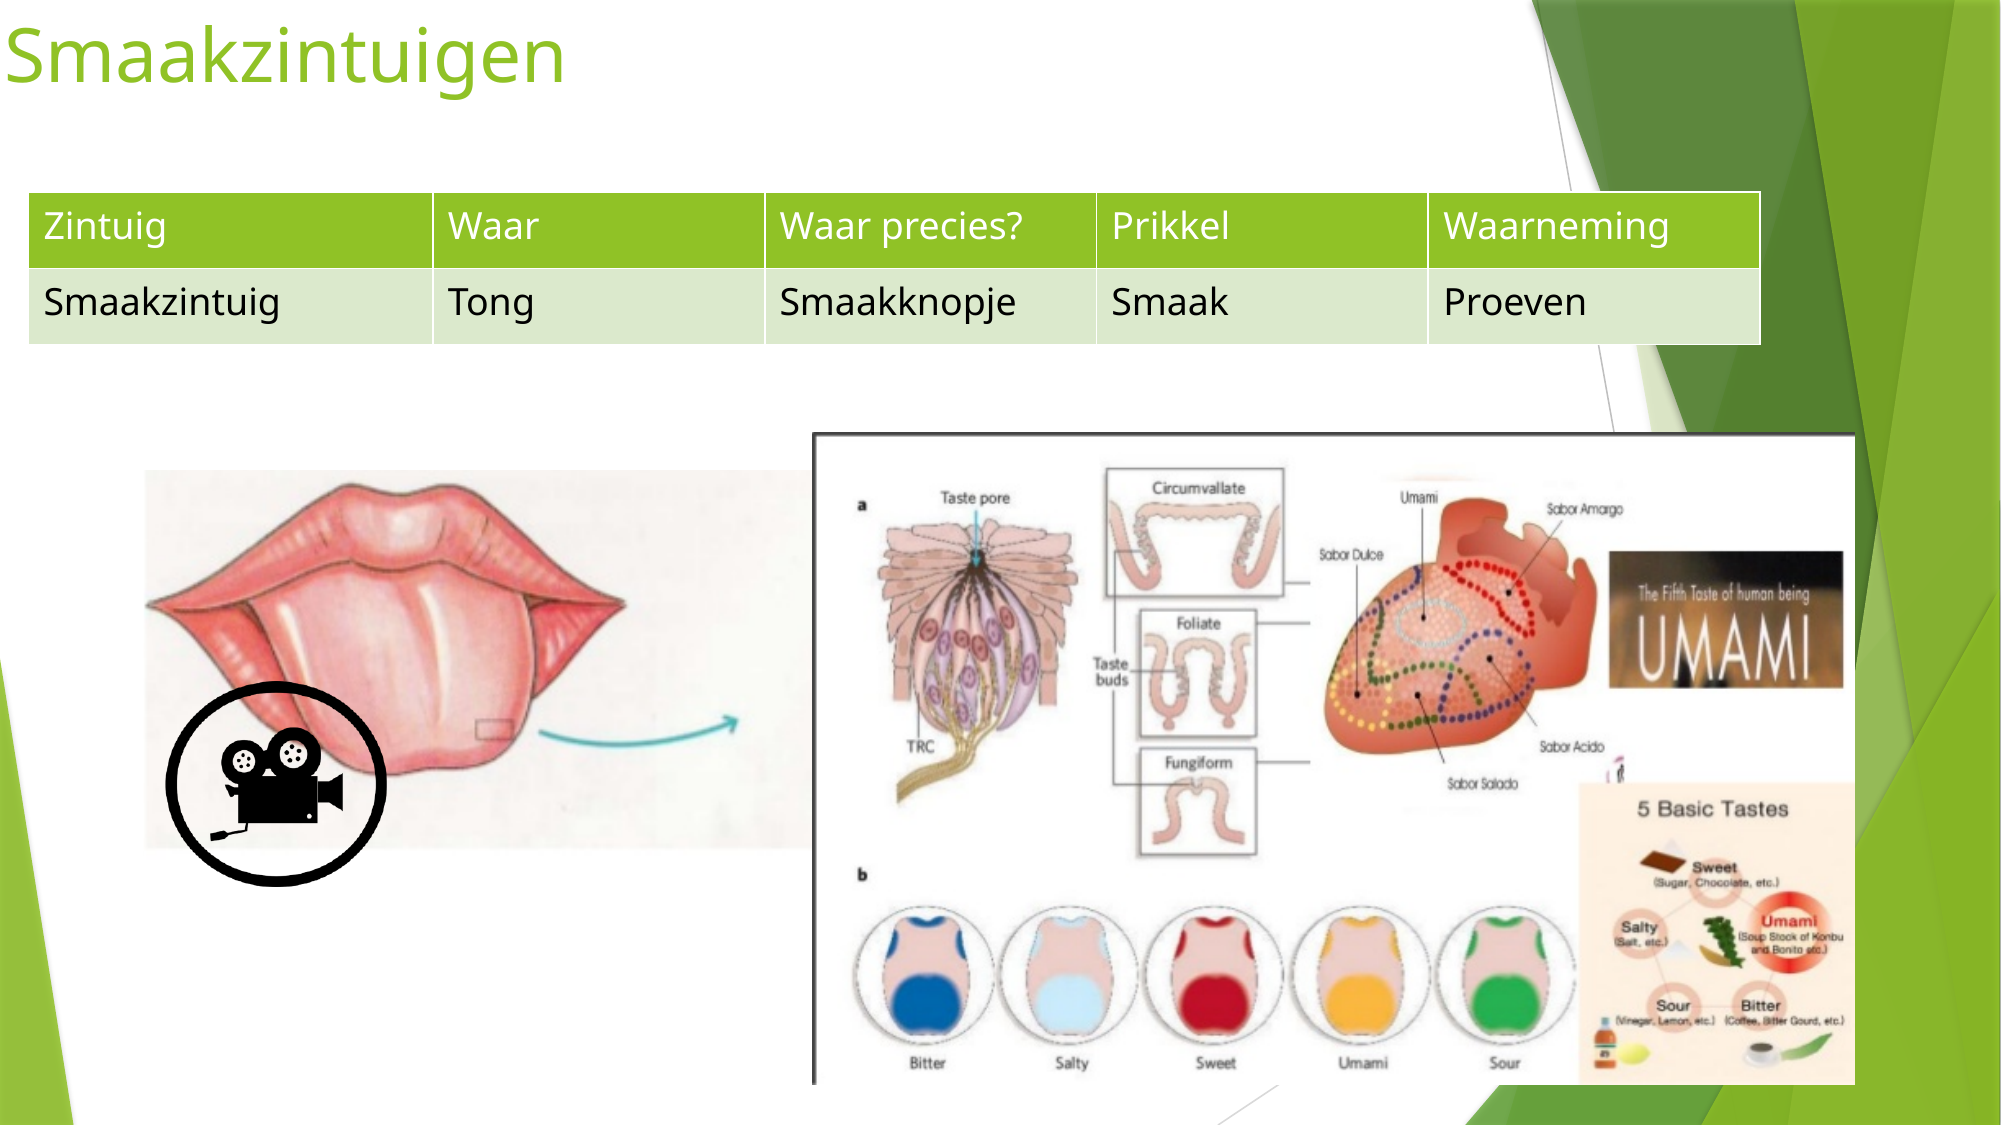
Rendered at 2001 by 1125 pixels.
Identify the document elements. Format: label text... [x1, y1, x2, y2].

title Smaakzintuigen [0, 0, 1400, 217]
table_header Zintuig [29, 193, 432, 268]
table_cell Smaak [1097, 269, 1427, 344]
table_cell Smaakknopje [766, 269, 1096, 344]
table_cell Proeven [1429, 269, 1759, 344]
table_header Prikkel [1097, 193, 1427, 268]
table_cell Smaakzintuig [29, 269, 432, 344]
table_cell Tong [434, 269, 764, 344]
picture [142, 432, 1855, 1086]
table_header Waar precies? [766, 193, 1096, 268]
table_header Waarneming [1429, 193, 1759, 268]
table_header Waar [434, 193, 764, 268]
